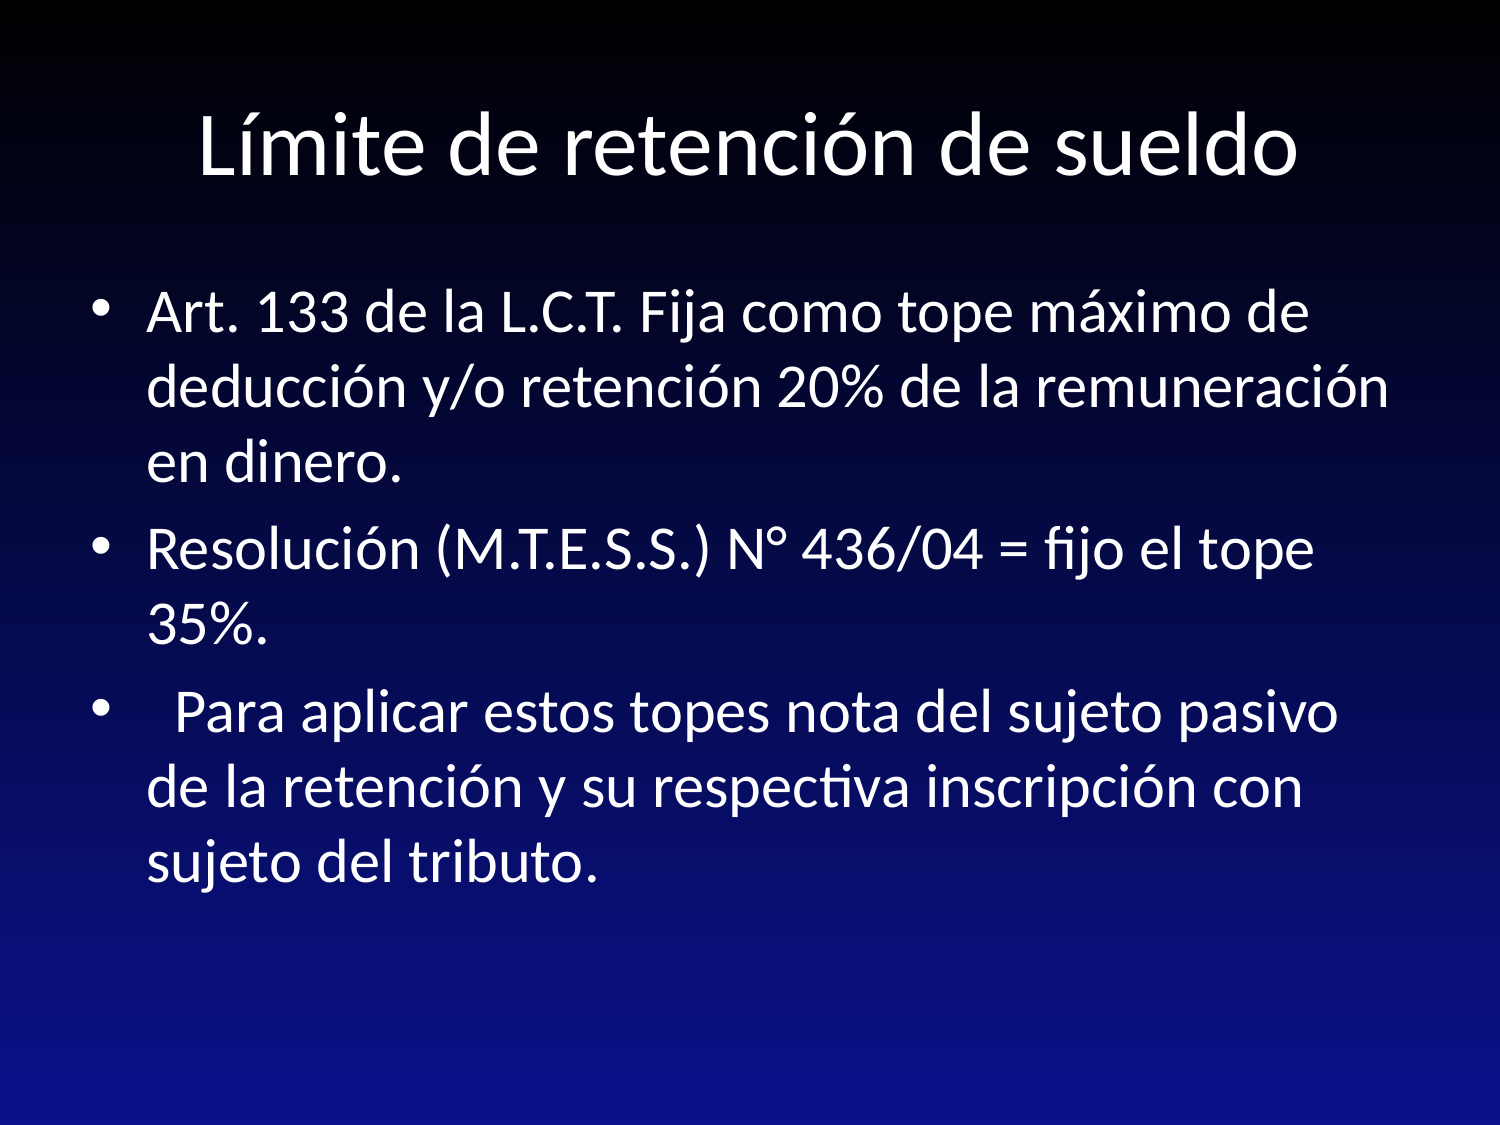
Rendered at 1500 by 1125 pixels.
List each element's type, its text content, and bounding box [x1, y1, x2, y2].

title Límite de retención de sueldo [74, 44, 1426, 233]
list Art. 133 de la L.C.T. Fija como tope máximo de deducción y/o retención 20% de la remuneración en dinero. Resolución (M.T.E.S.S.) N° 436/04 = fijo el tope 35%. Para aplicar estos topes nota del sujeto pasivo de la retención y su respectiva inscripción con sujeto del tributo. [74, 262, 1426, 1006]
